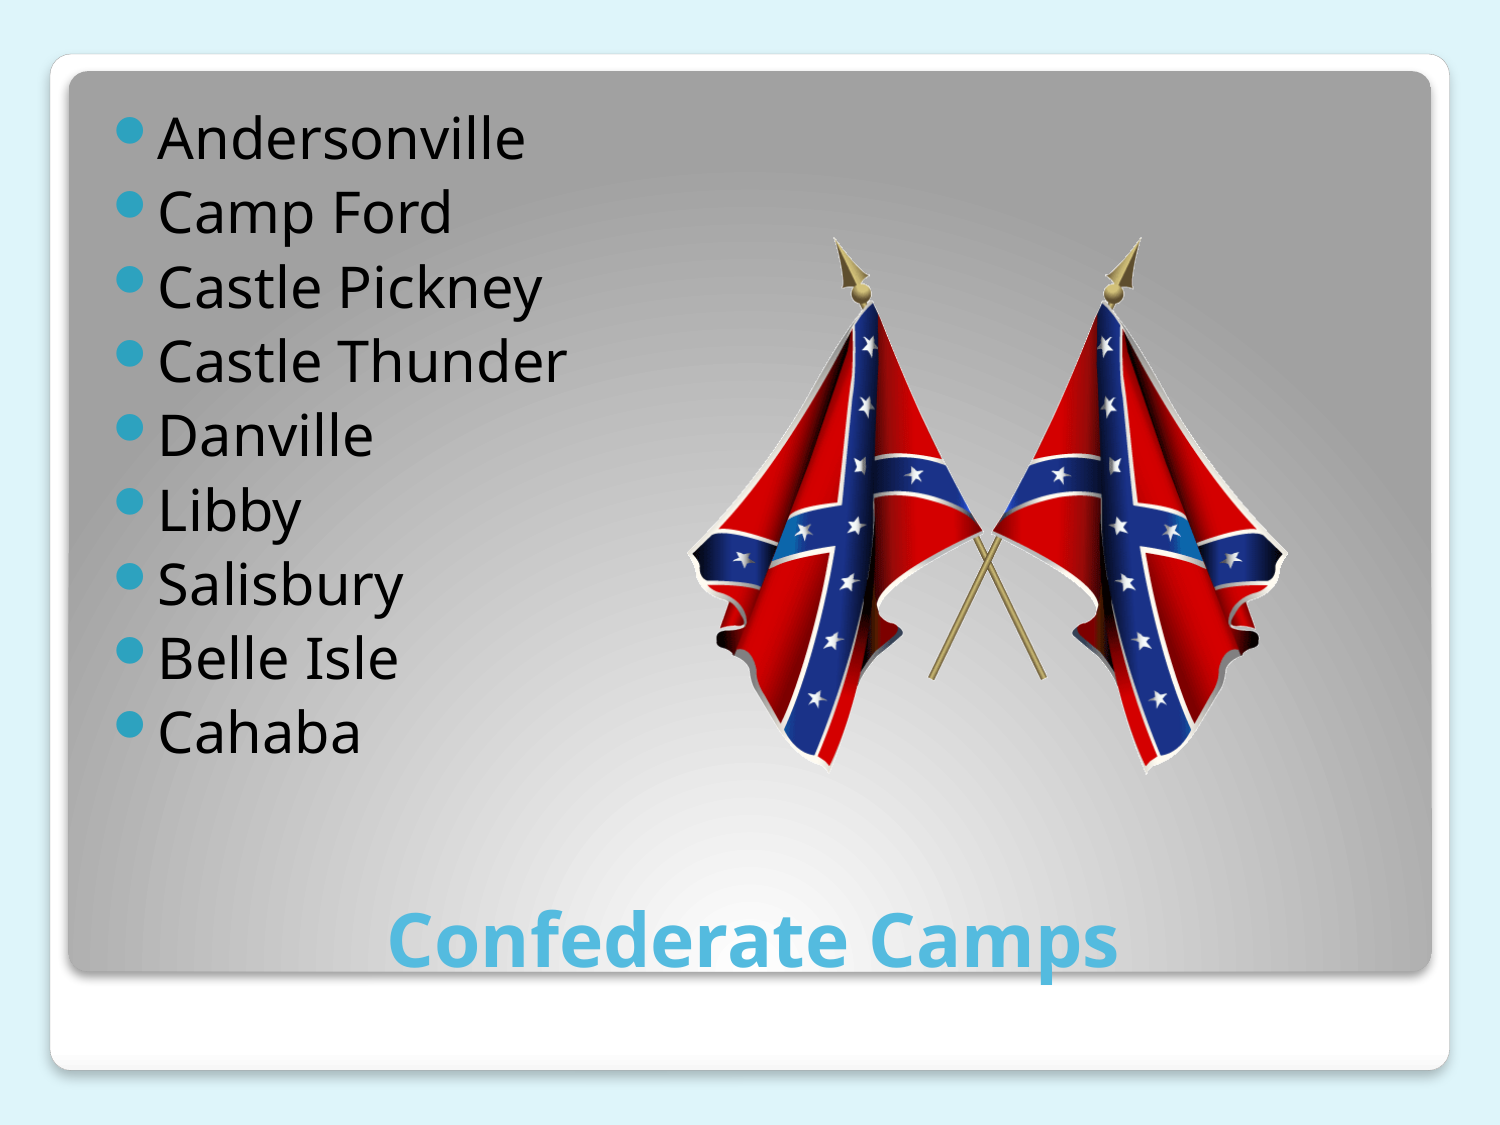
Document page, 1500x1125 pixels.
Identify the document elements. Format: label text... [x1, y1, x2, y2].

text_box [13, 0, 228, 95]
list Andersonville Camp Ford Castle Pickney Castle Thunder Danville Libby Salisbury Belle Isle Cahaba [82, 86, 1425, 774]
title Confederate Camps [82, 817, 1425, 990]
picture [687, 237, 1288, 776]
